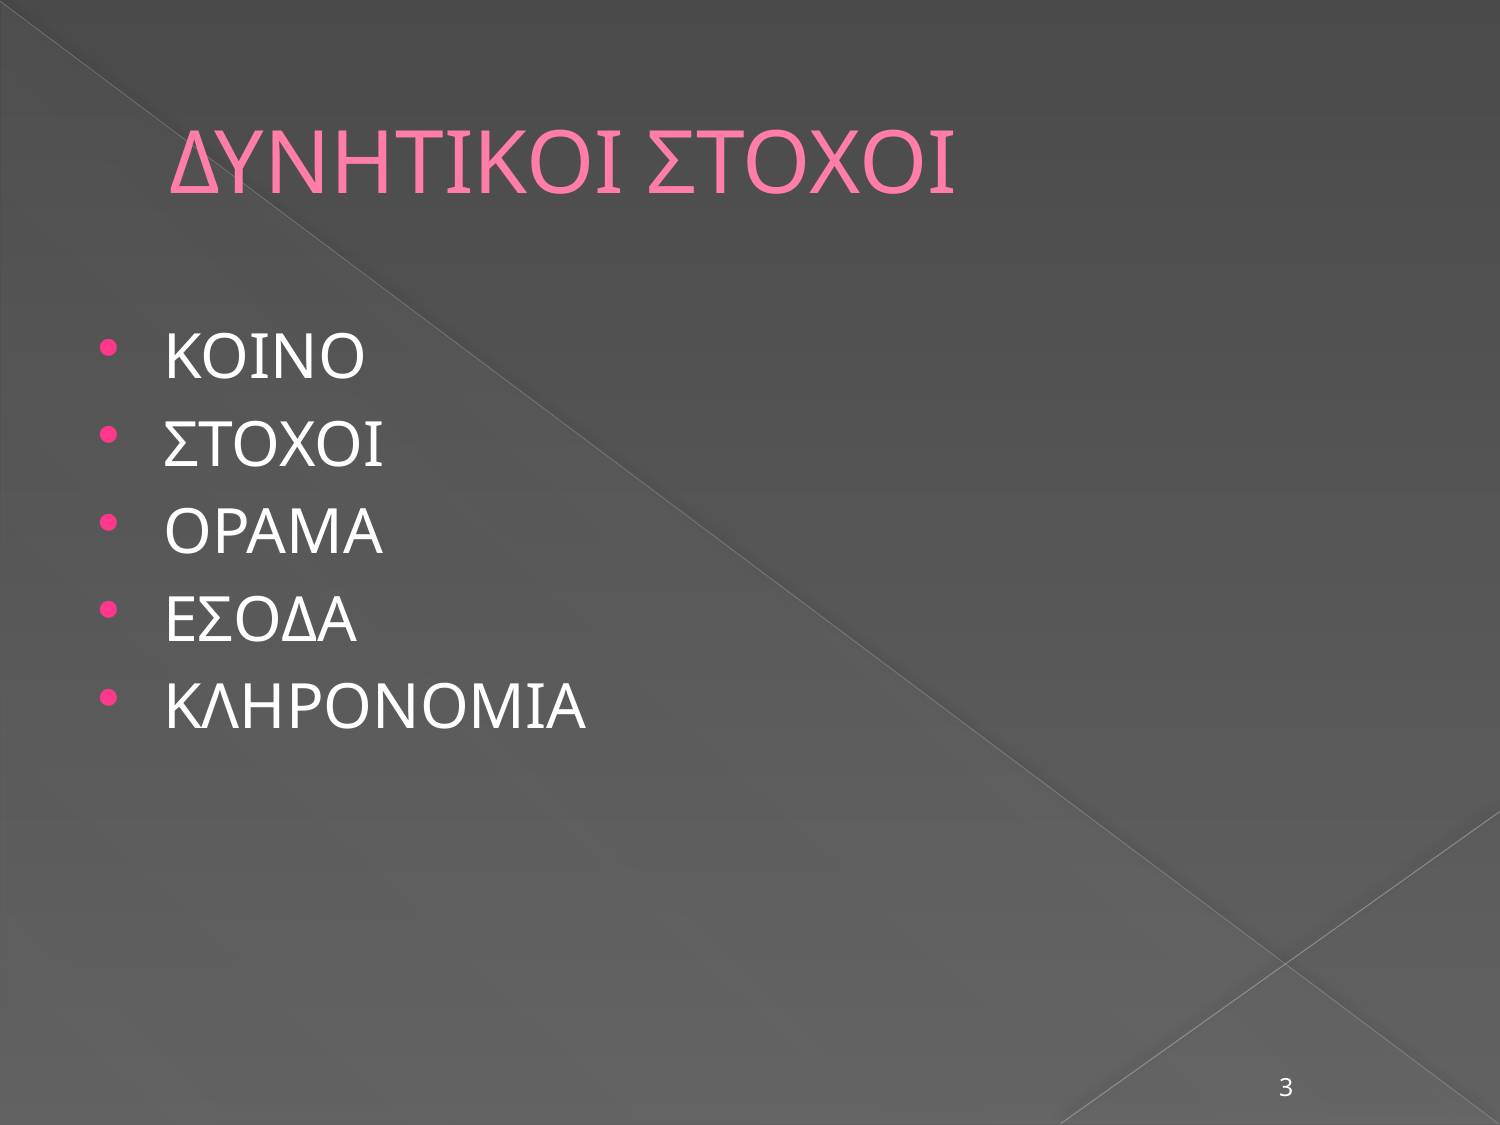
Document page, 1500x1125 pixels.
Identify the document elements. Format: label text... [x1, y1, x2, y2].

title ΔΥΝΗΤΙΚΟΙ ΣΤΟΧΟΙ [75, 43, 1425, 274]
list ΚΟΙΝΟ ΣΤΟΧΟΙ ΟΡΑΜΑ ΕΣΟΔΑ ΚΛΗΡΟΝΟΜΙΑ [75, 308, 1425, 1059]
slide_number 3 [1245, 1063, 1328, 1113]
